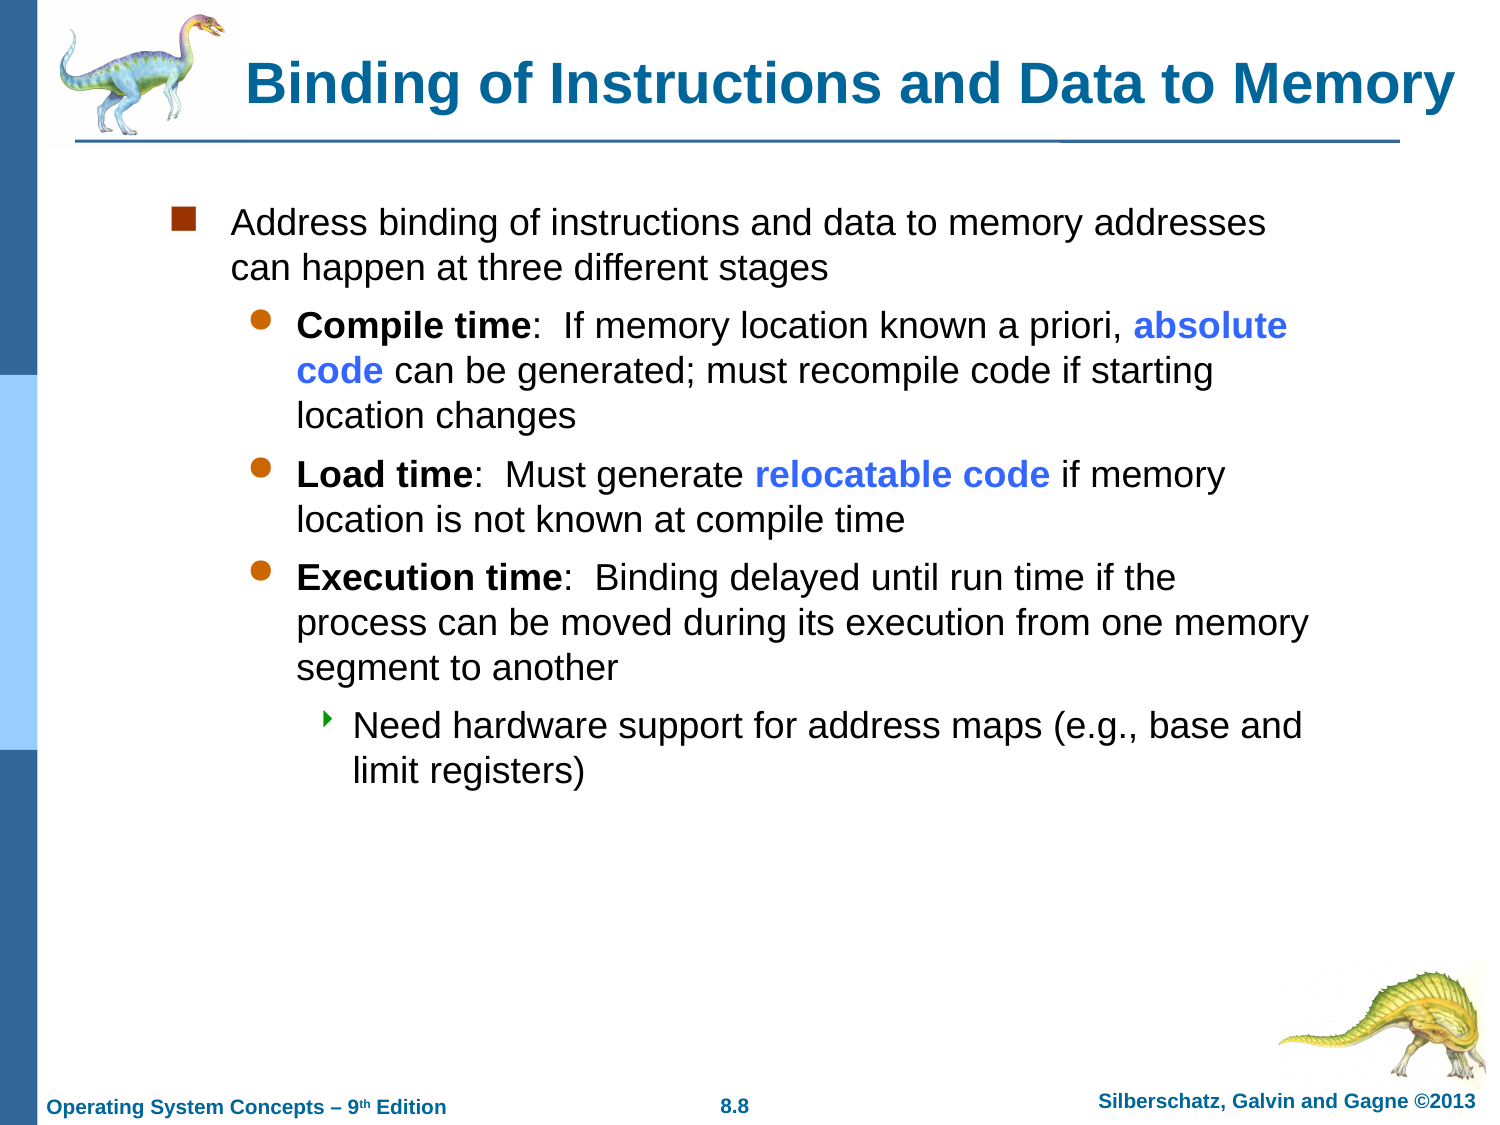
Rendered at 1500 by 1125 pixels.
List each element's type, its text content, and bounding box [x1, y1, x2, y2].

list Address binding of instructions and data to memory addresses can happen at three different stages Compile time: If memory location known a priori, absolute code can be generated; must recompile code if starting location changes Load time: Must generate relocatable code if memory location is not known at compile time Execution time: Binding delayed until run time if the process can be moved during its execution from one memory segment to another Need hardware support for address maps (e.g., base and limit registers) [159, 132, 1330, 809]
picture [1275, 959, 1486, 1090]
picture [46, 0, 243, 149]
title Binding of Instructions and Data to Memory [184, 47, 1500, 123]
